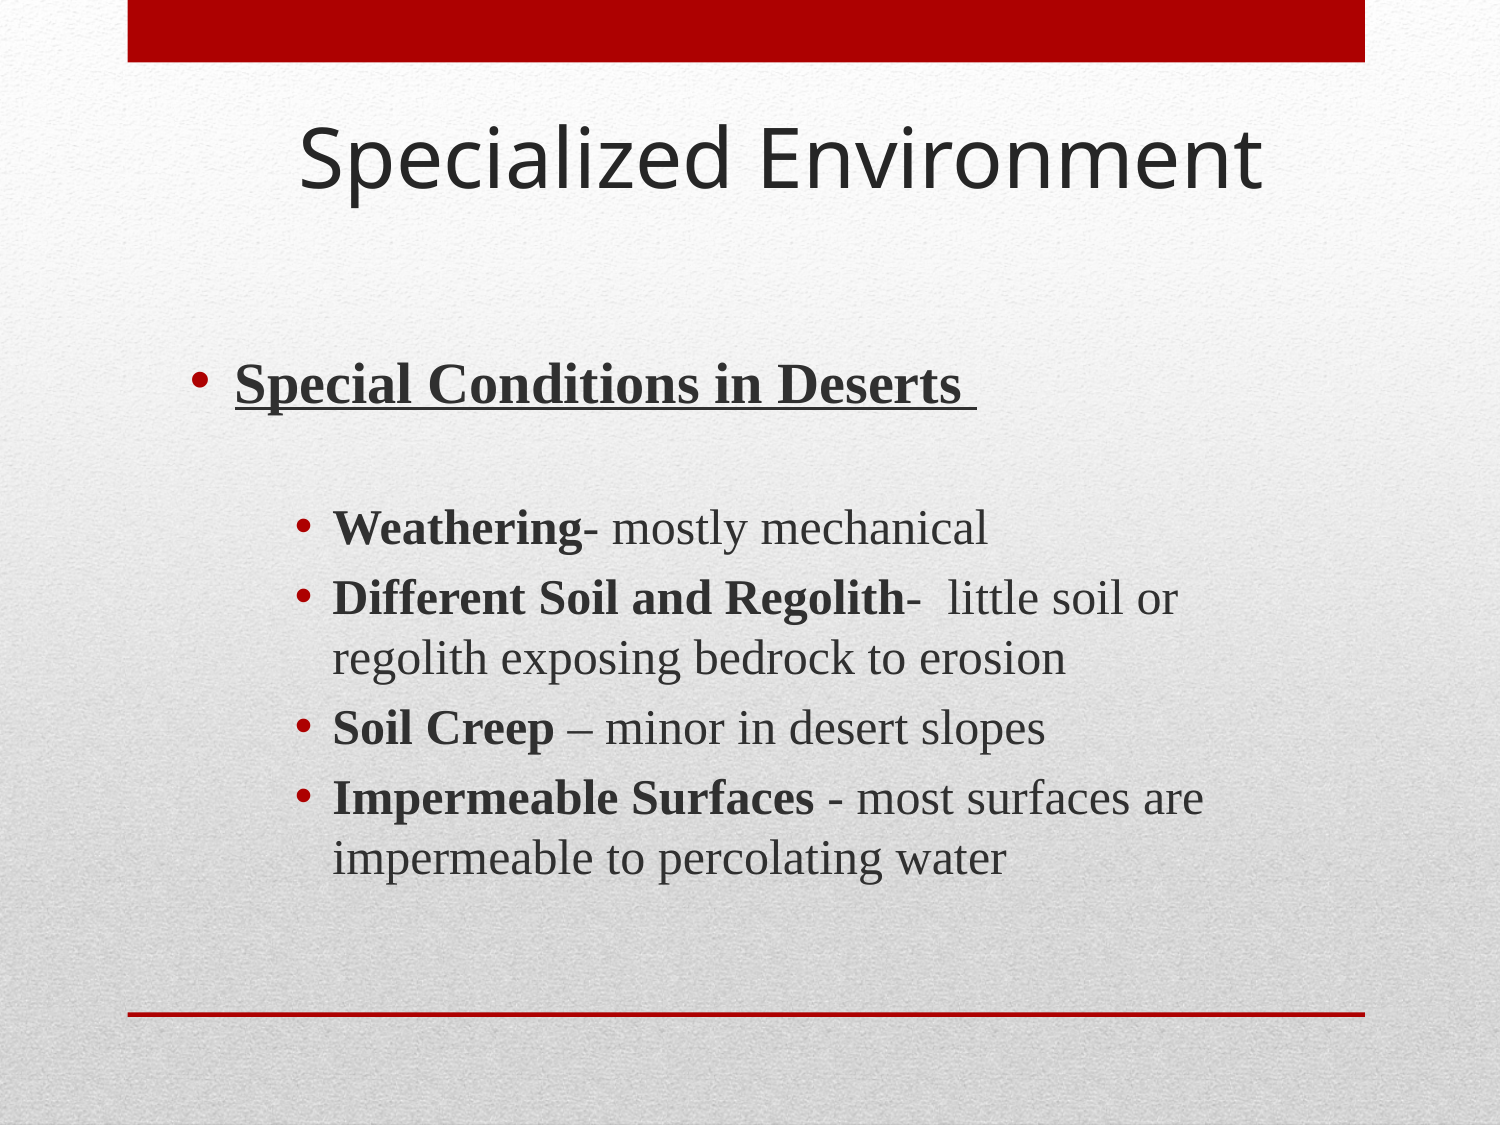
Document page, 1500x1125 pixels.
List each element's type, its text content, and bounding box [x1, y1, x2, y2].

title Specialized Environment [212, 24, 1350, 213]
list Special Conditions in Deserts Weathering- mostly mechanical Different Soil and Regolith- little soil or regolith exposing bedrock to erosion Soil Creep – minor in desert slopes Impermeable Surfaces - most surfaces are impermeable to percolating water [174, 337, 1300, 988]
